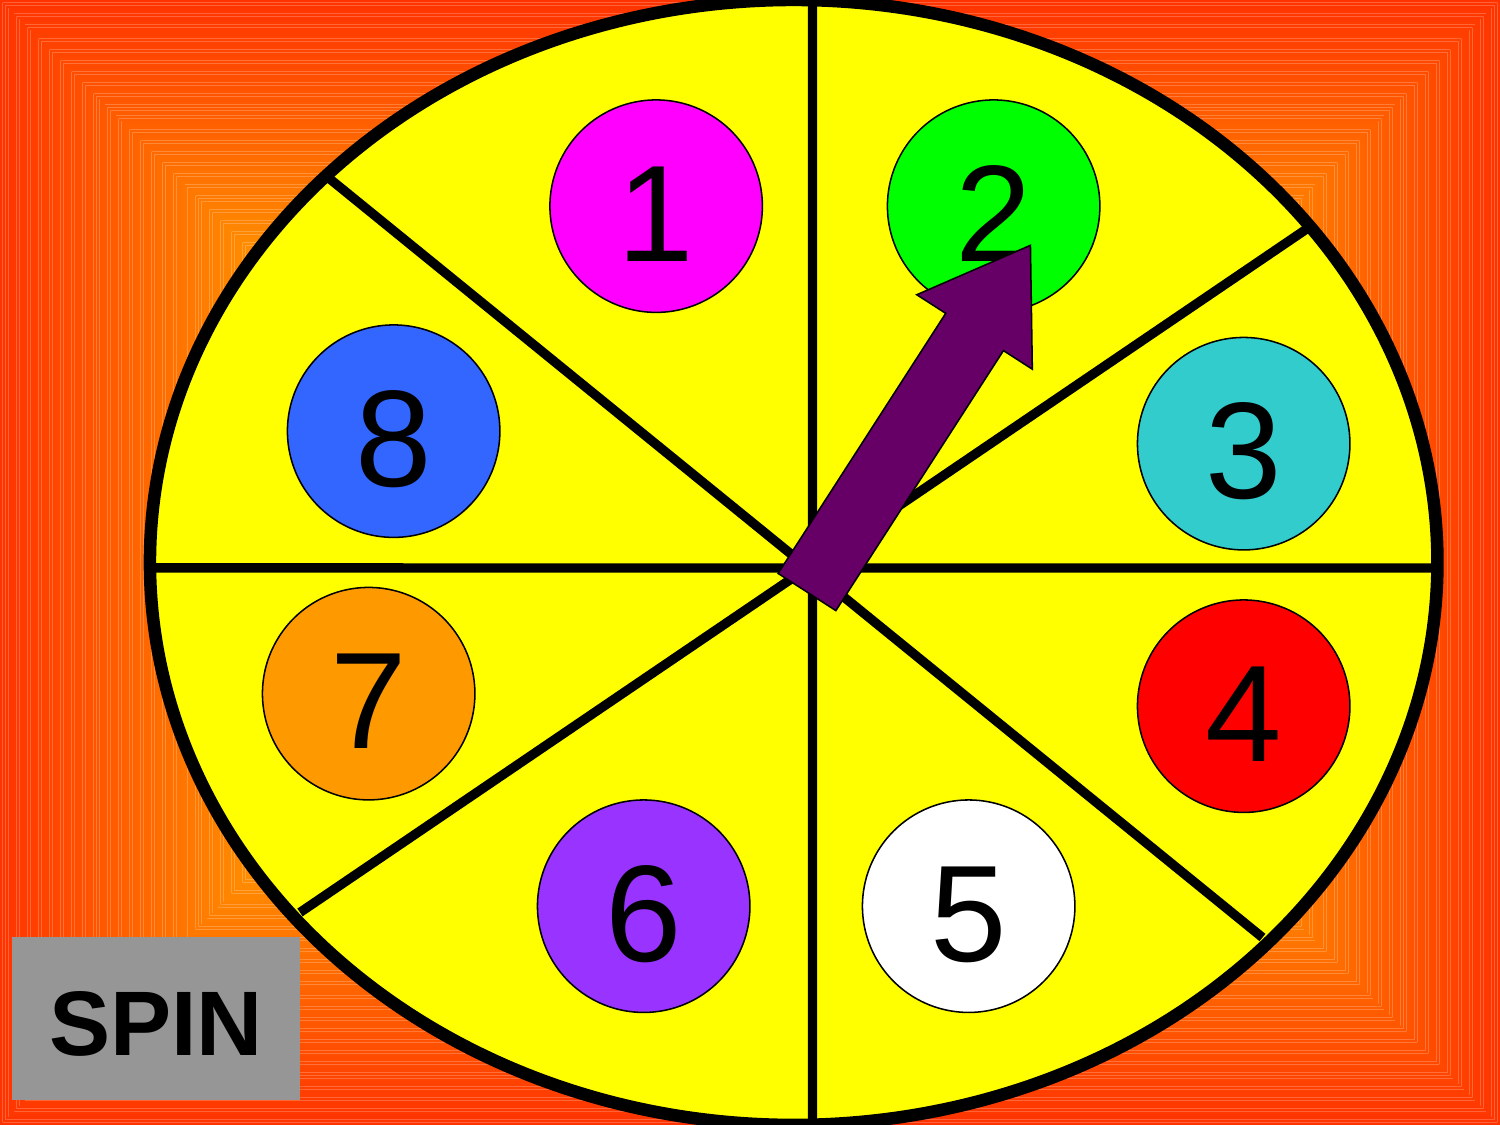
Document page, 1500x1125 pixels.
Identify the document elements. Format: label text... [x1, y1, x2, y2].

text_box [149, 0, 812, 1125]
text_box [778, 245, 1033, 611]
text_box 5 [862, 799, 1075, 1013]
text_box 3 [1137, 337, 1350, 550]
text_box 8 [287, 324, 500, 538]
text_box 7 [262, 587, 475, 800]
text_box [813, 568, 1438, 1125]
text_box [813, 0, 1438, 567]
text_box 1 [549, 99, 763, 313]
text_box 4 [1137, 599, 1350, 813]
text_box SPIN [12, 937, 300, 1100]
text_box 6 [537, 799, 750, 1013]
text_box 2 [887, 99, 1100, 306]
